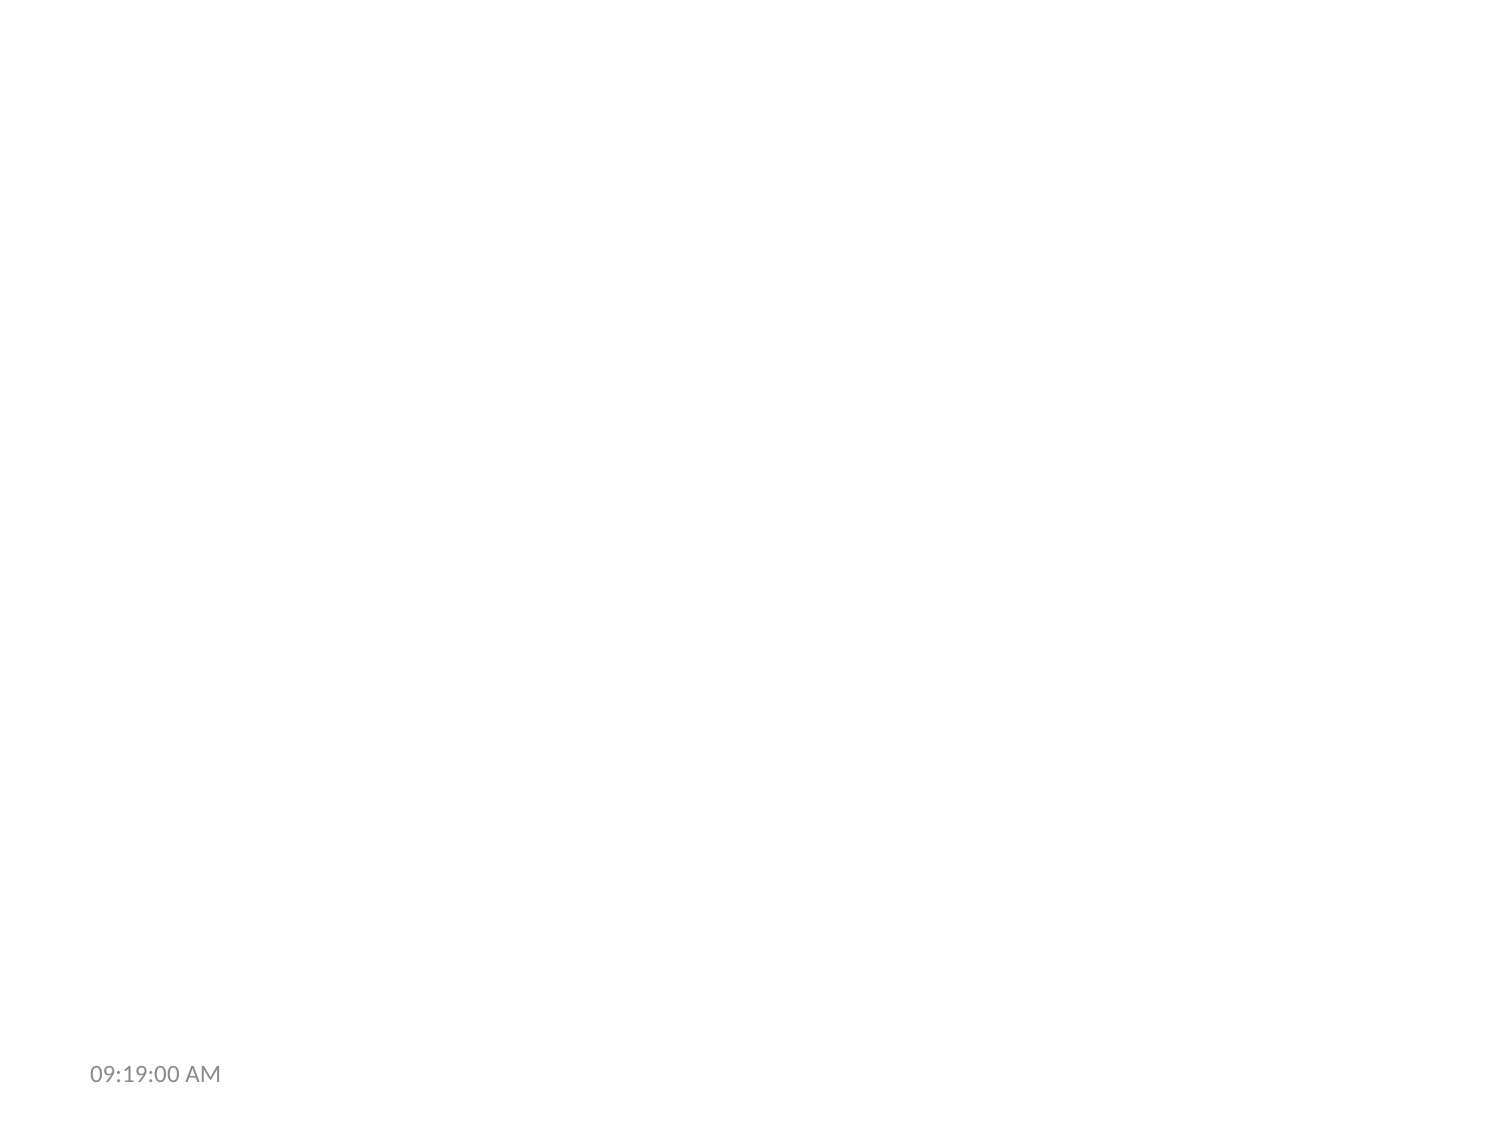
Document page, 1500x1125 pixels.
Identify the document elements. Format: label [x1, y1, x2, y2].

slide_number [75, 1042, 425, 1103]
